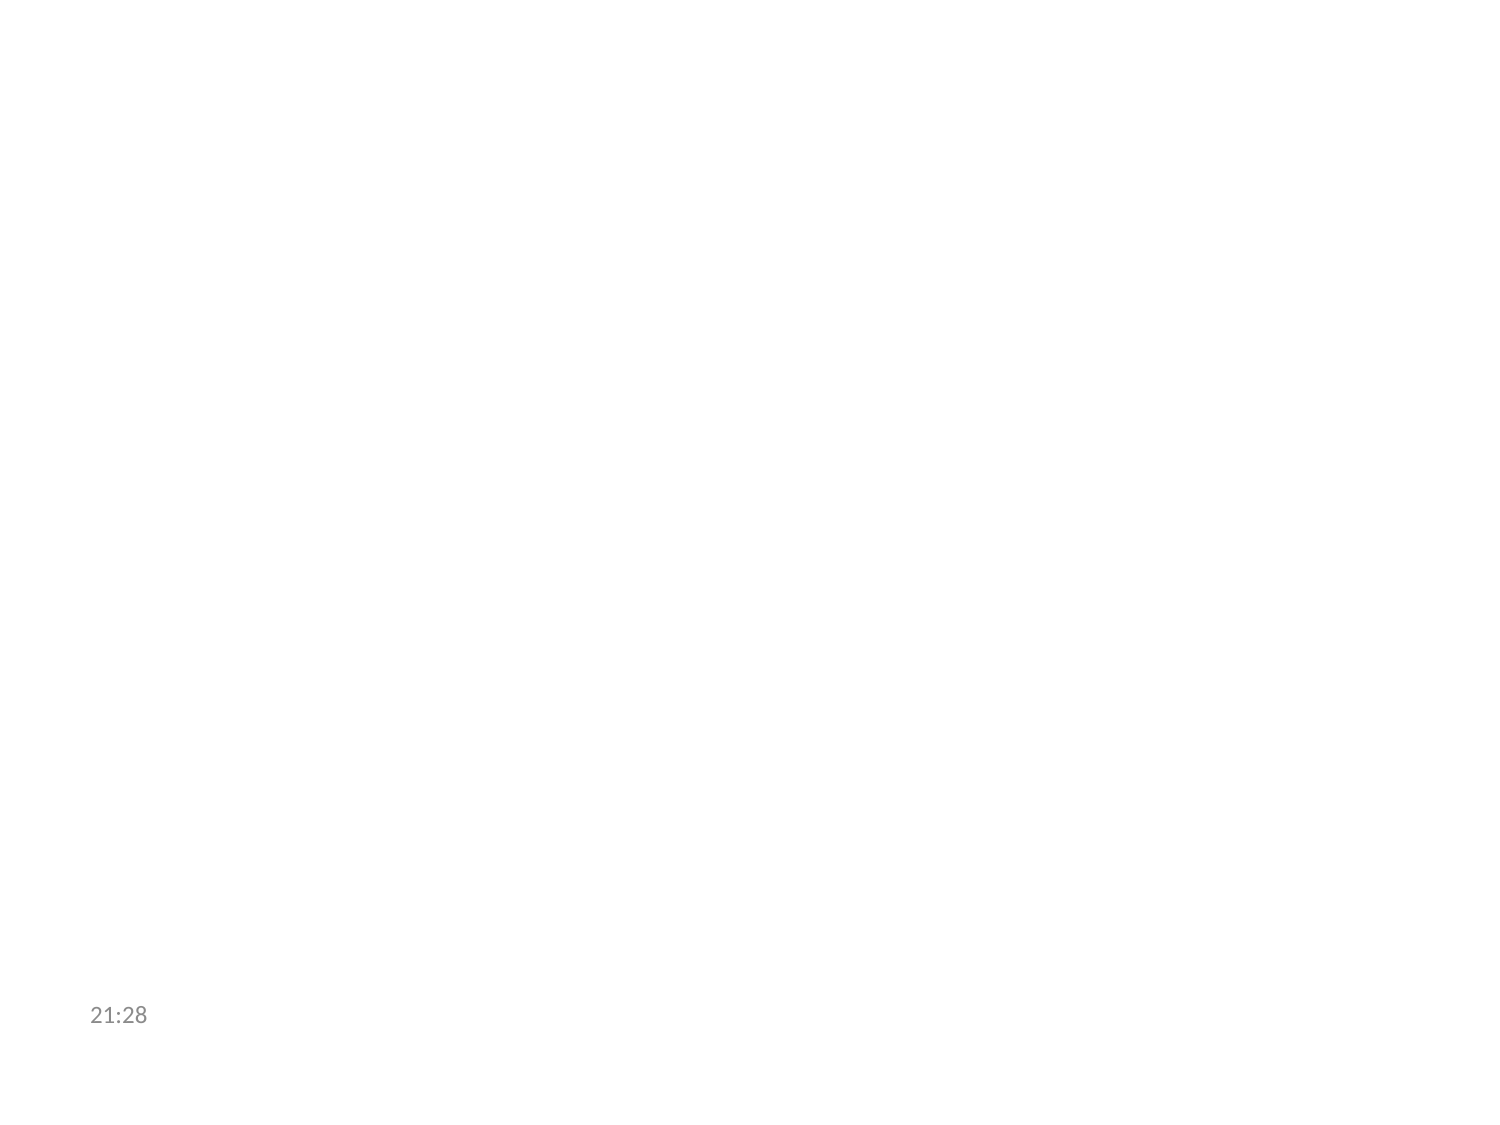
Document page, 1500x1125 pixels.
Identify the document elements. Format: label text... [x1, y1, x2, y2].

text_box 15:35 [75, 983, 425, 1044]
